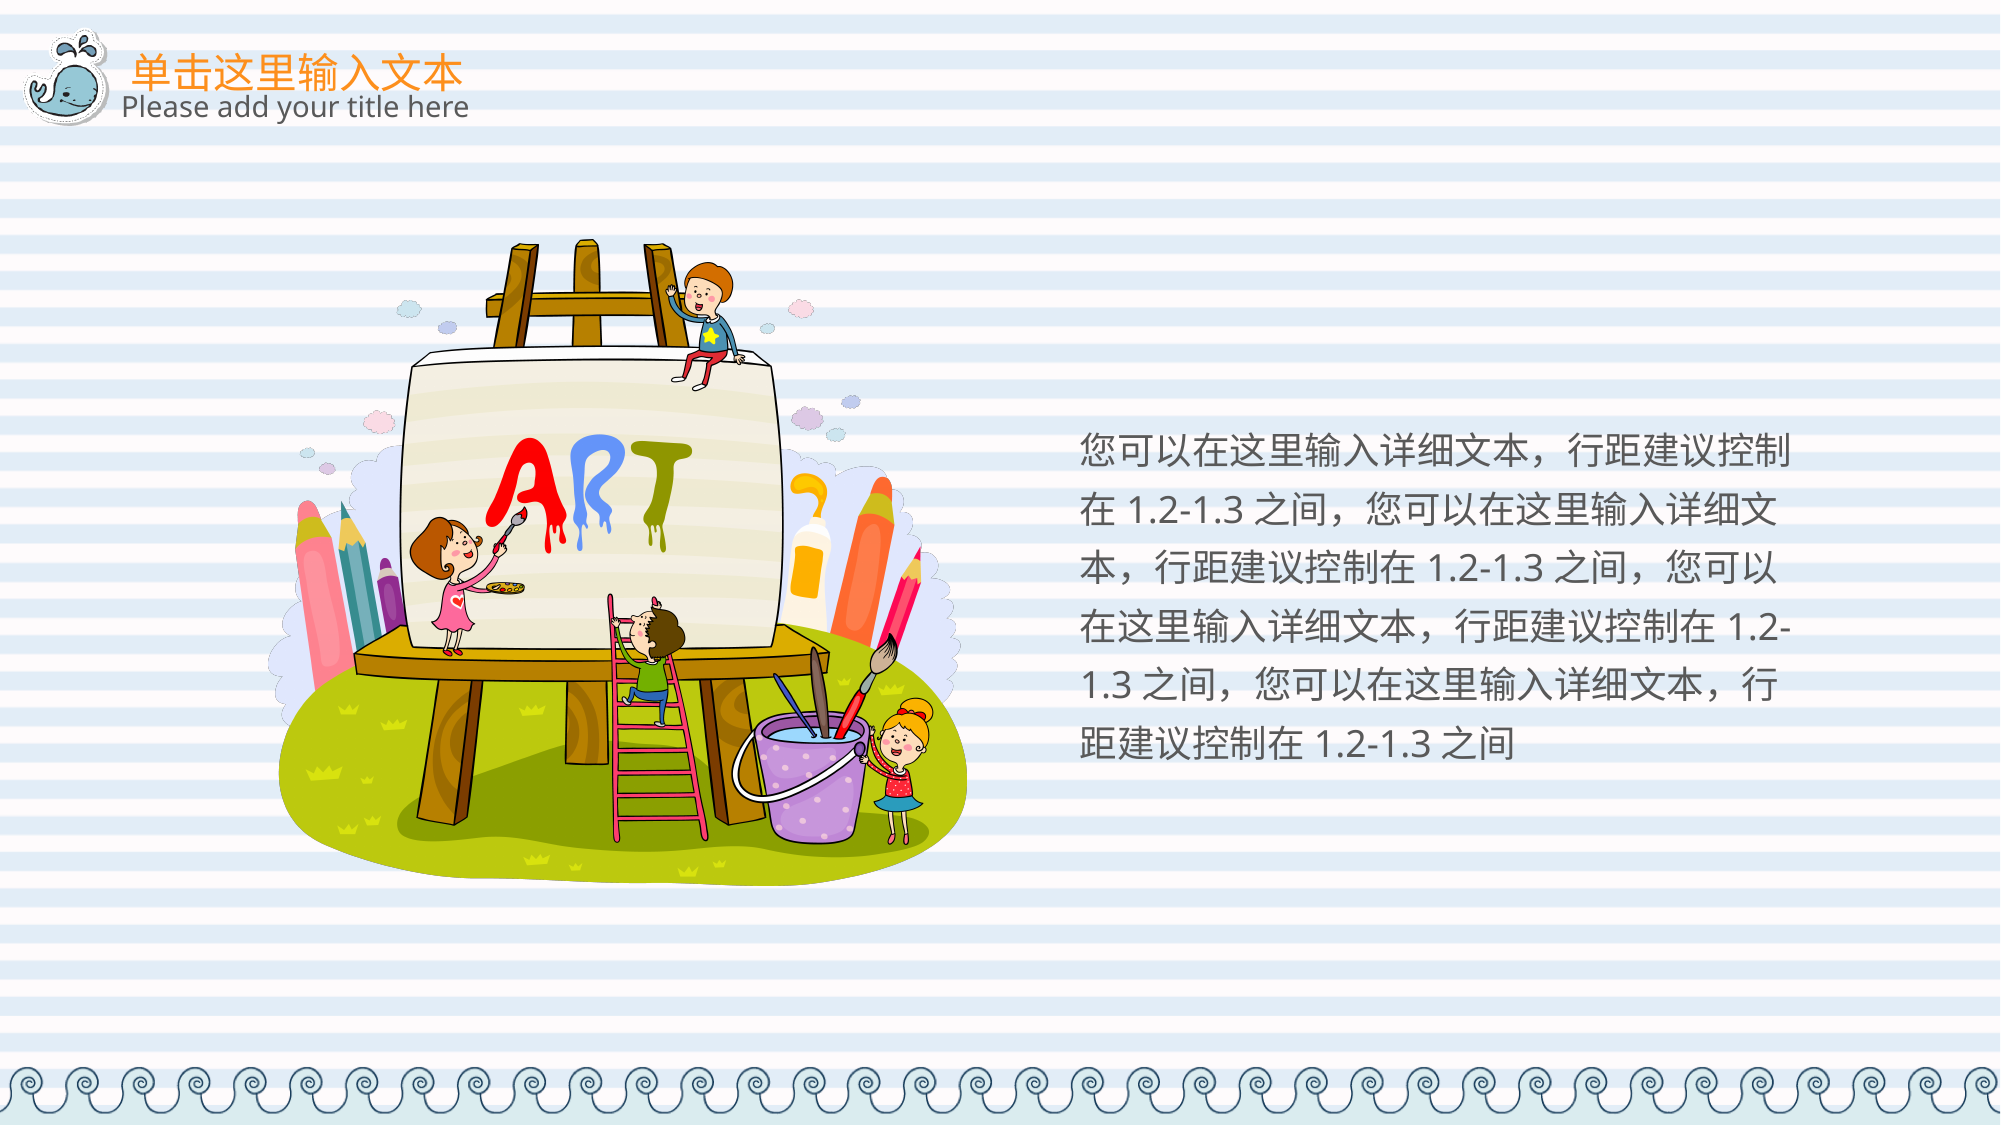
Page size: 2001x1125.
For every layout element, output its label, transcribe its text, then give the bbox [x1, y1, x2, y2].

text_box 您可以在这里输入详细文本，行距建议控制在1.2-1.3之间，您可以在这里输入详细文本，行距建议控制在1.2-1.3之间，您可以在这里输入详细文本，行距建议控制在1.2-1.3之间，您可以在这里输入详细文本，行距建议控制在1.2-1.3之间 [1065, 406, 1810, 818]
picture [0, 0, 2001, 1125]
